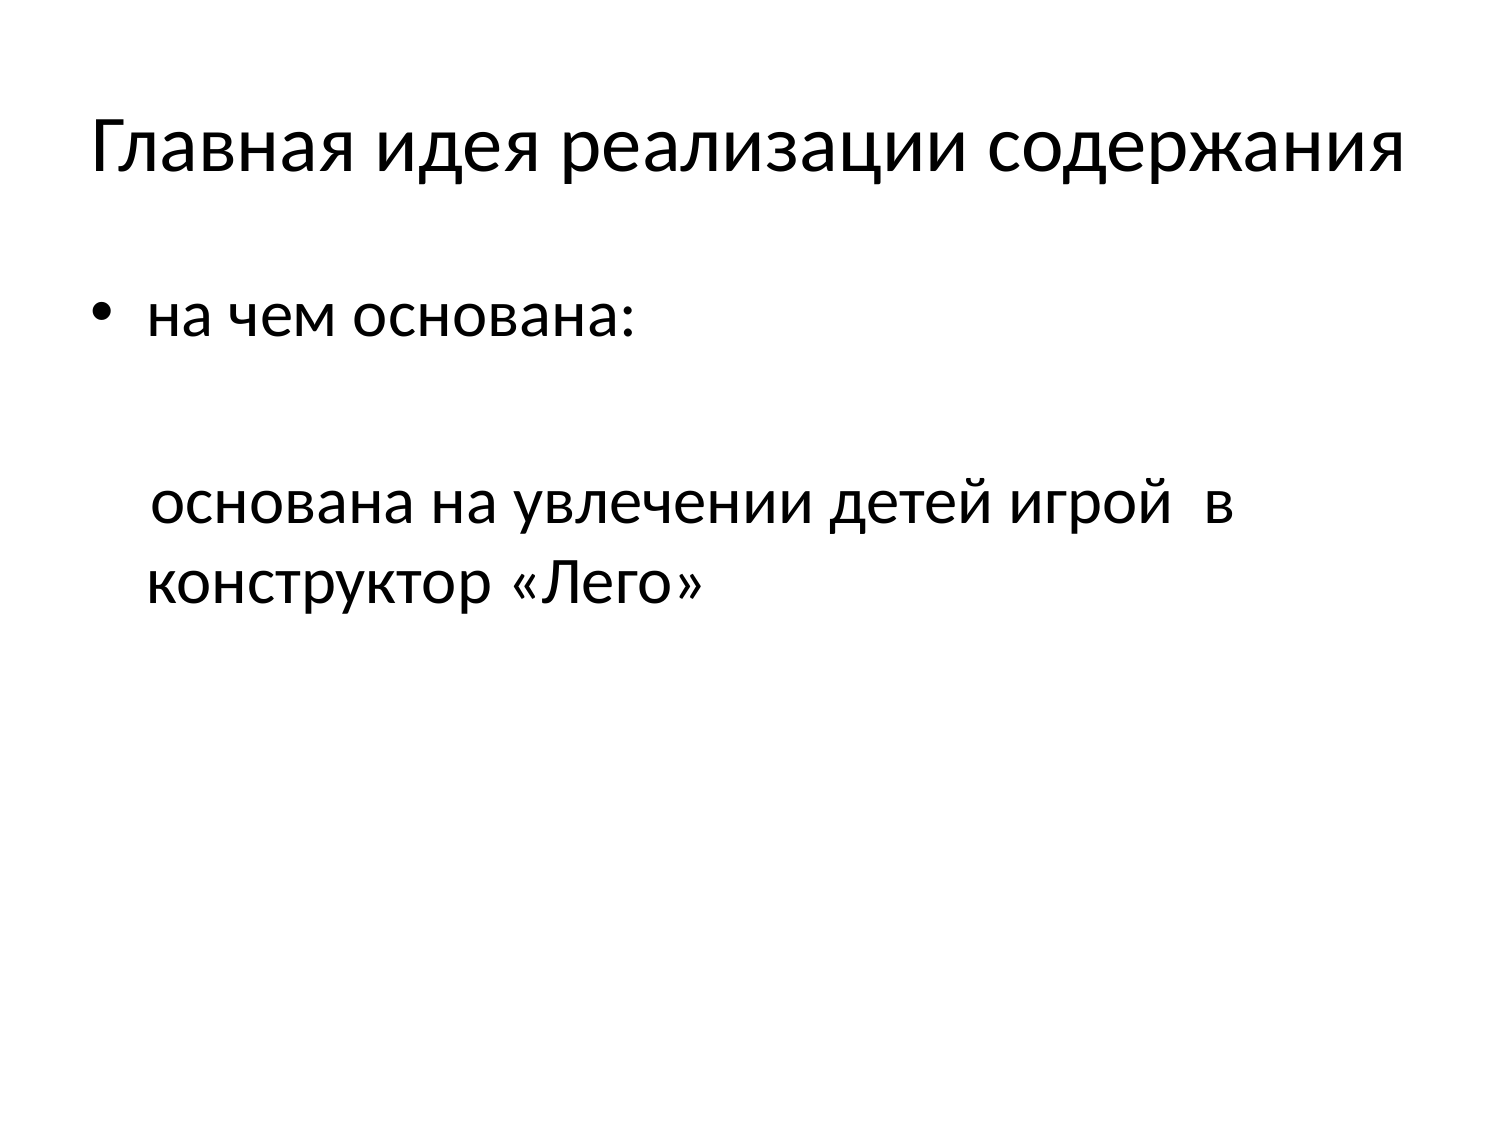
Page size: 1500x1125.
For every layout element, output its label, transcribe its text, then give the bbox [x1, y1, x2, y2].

list на чем основана: основана на увлечении детей игрой в конструктор «Лего» [75, 262, 1425, 1005]
title Главная идея реализации содержания [75, 45, 1425, 233]
